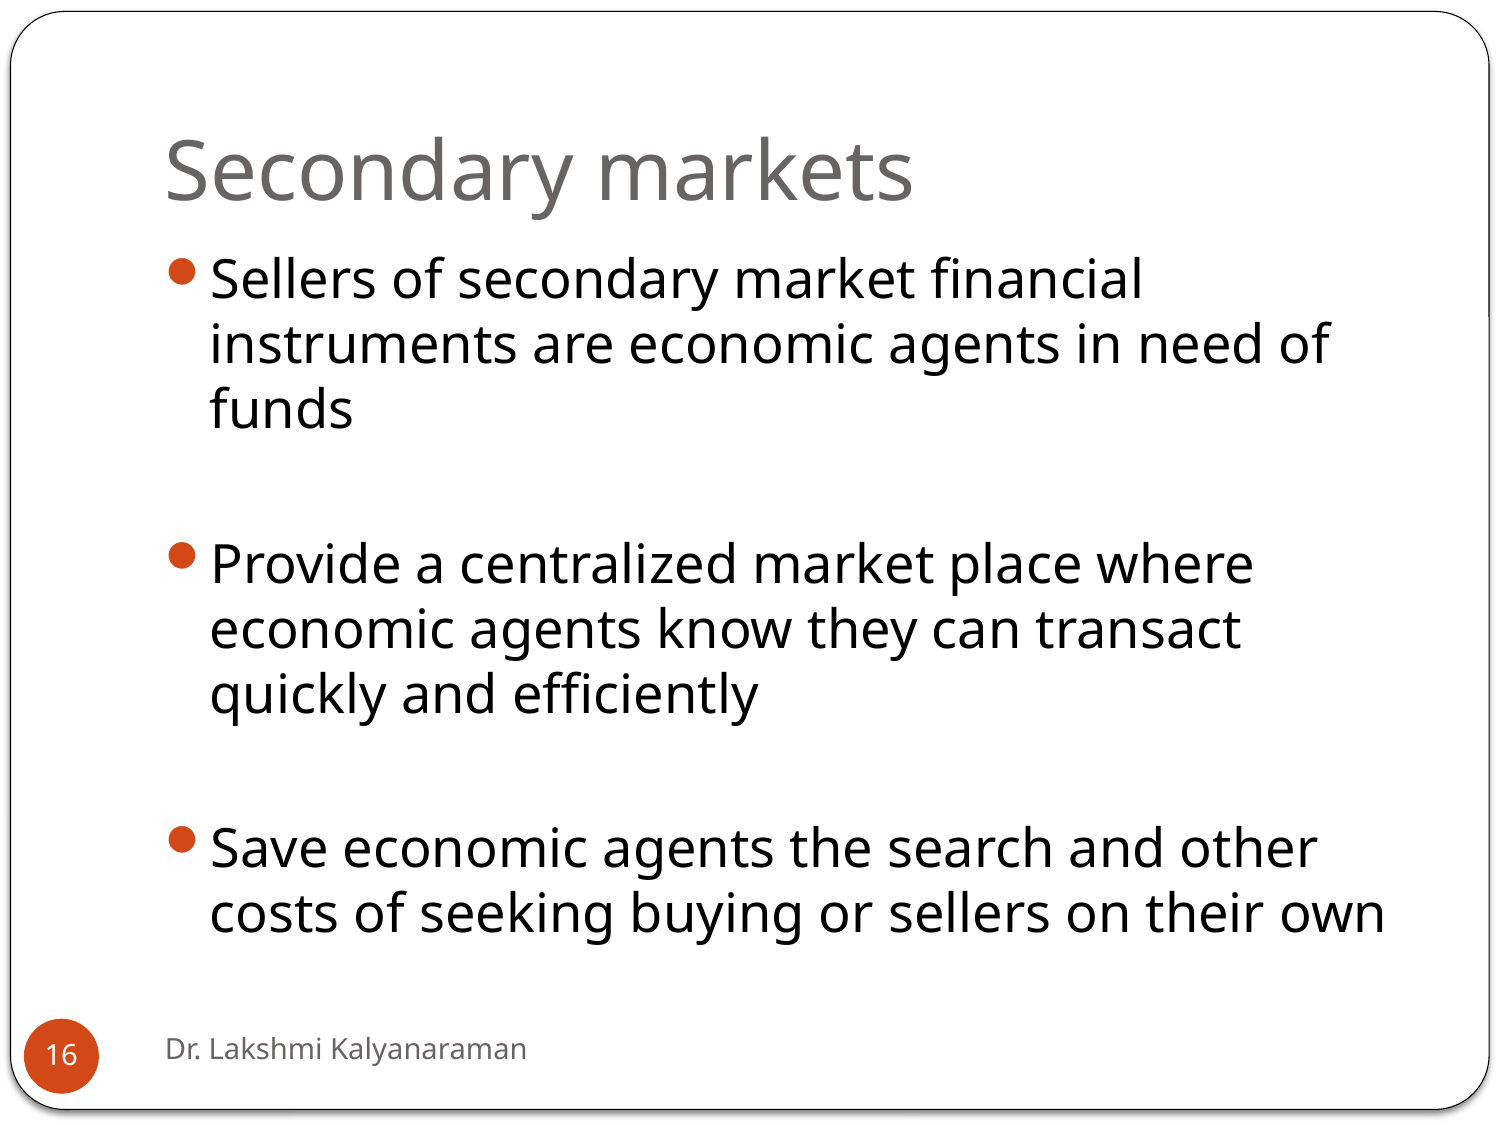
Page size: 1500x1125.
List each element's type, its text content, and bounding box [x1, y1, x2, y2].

slide_number 16 [23, 1018, 99, 1094]
list Sellers of secondary market financial instruments are economic agents in need of funds Provide a centralized market place where economic agents know they can transact quickly and efficiently Save economic agents the search and other costs of seeking buying or sellers on their own [150, 237, 1425, 988]
title Secondary markets [150, 45, 1425, 233]
footer Dr. Lakshmi Kalyanaraman [150, 1012, 800, 1088]
